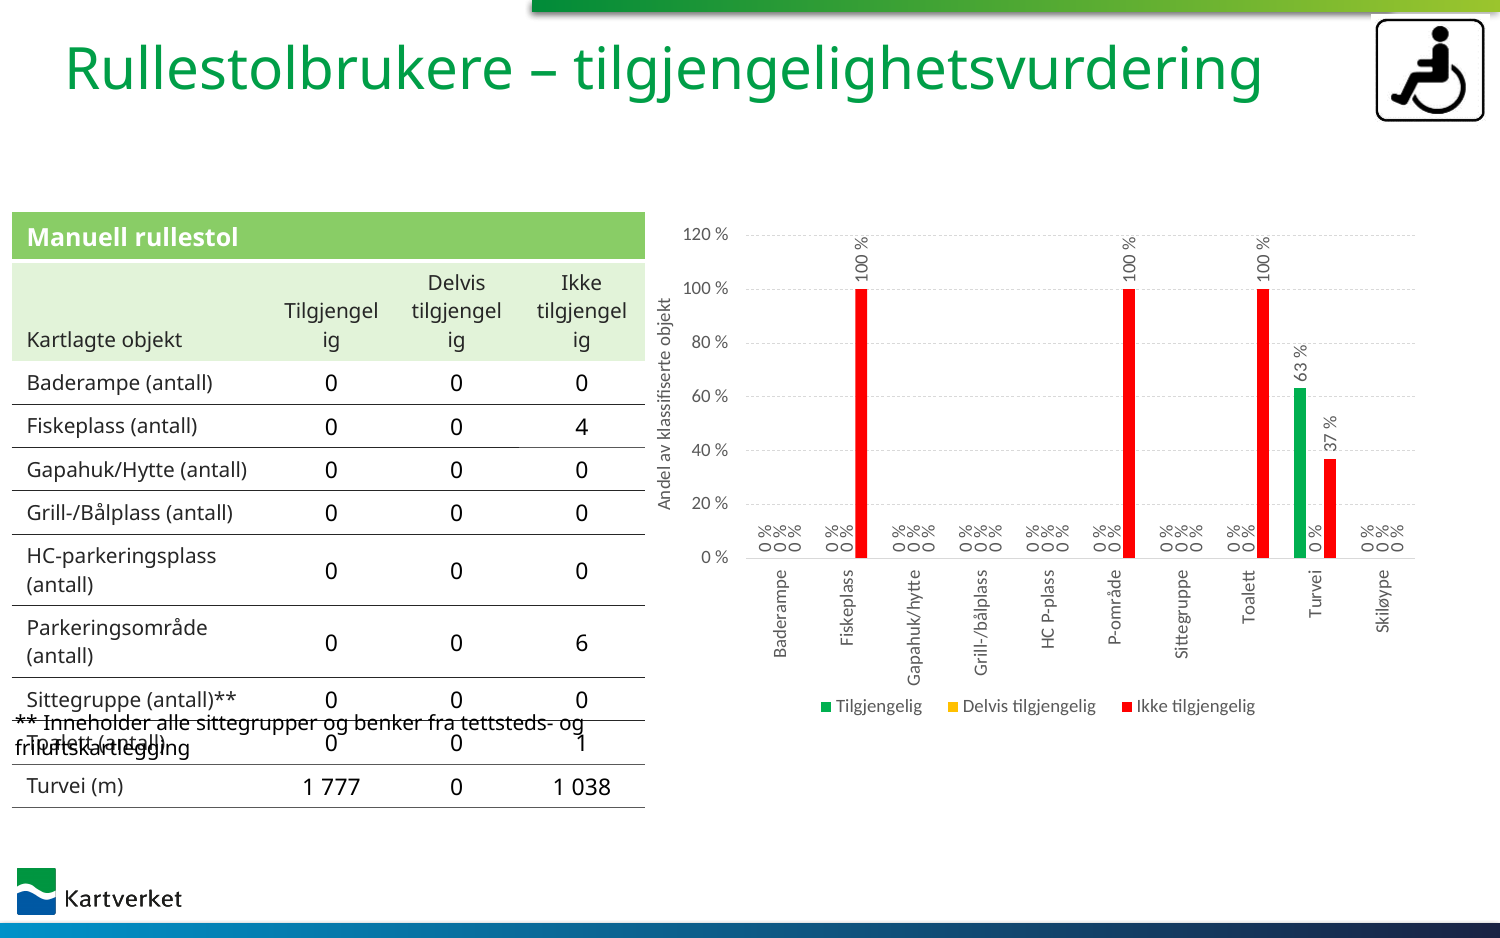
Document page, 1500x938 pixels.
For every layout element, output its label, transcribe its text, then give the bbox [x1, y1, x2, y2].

table_cell Parkeringsområde (antall) [12, 606, 269, 677]
table_cell 0 [269, 405, 394, 447]
table_header Manuell rullestol [12, 212, 645, 259]
table_cell Tilgjengelig [269, 263, 394, 361]
table_cell 0 [394, 606, 519, 677]
table_cell 0 [519, 448, 638, 490]
table_cell 0 [394, 405, 519, 447]
table_cell 0 [394, 448, 519, 490]
table_cell 6 [519, 606, 638, 677]
table_cell Delvis tilgjengelig [394, 263, 519, 361]
table_cell 0 [394, 678, 519, 702]
table_cell Gapahuk/Hytte (antall) [12, 448, 269, 490]
table_cell 0 [269, 491, 394, 534]
table_cell 0 [519, 491, 638, 534]
table_cell HC-parkeringsplass (antall) [12, 535, 269, 605]
table_cell Baderampe (antall) [12, 361, 269, 404]
table_cell Kartlagte objekt [12, 263, 269, 361]
table_cell 0 [269, 535, 394, 605]
text_box ** Inneholder alle sittegrupper og benker fra tettsteds- og friluftskartlegging [0, 702, 745, 768]
picture [643, 218, 1427, 728]
table_cell 0 [519, 535, 638, 605]
table_cell 0 [519, 678, 638, 702]
table_cell 0 [269, 606, 394, 677]
table_cell 0 [394, 361, 519, 404]
table_cell 0 [394, 535, 519, 605]
text_box Rullestolbrukere – tilgjengelighetsvurdering [49, 12, 1372, 109]
table_cell 1 777 [269, 768, 394, 807]
table_cell 0 [519, 361, 638, 404]
table_cell Grill-/Bålplass (antall) [12, 491, 269, 534]
table_cell Ikke tilgjengelig [519, 263, 638, 361]
table_cell Fiskeplass (antall) [12, 405, 269, 447]
table_cell 0 [269, 678, 394, 702]
table_cell 0 [394, 768, 519, 807]
table_cell 0 [269, 361, 394, 404]
table_cell 0 [269, 448, 394, 490]
table_cell Turvei (m) [12, 768, 269, 807]
table_cell 1 038 [519, 768, 645, 807]
table_cell 0 [394, 491, 519, 534]
table_cell 4 [519, 405, 638, 447]
table_cell Sittegruppe (antall)** [12, 678, 269, 702]
picture [1371, 13, 1491, 127]
